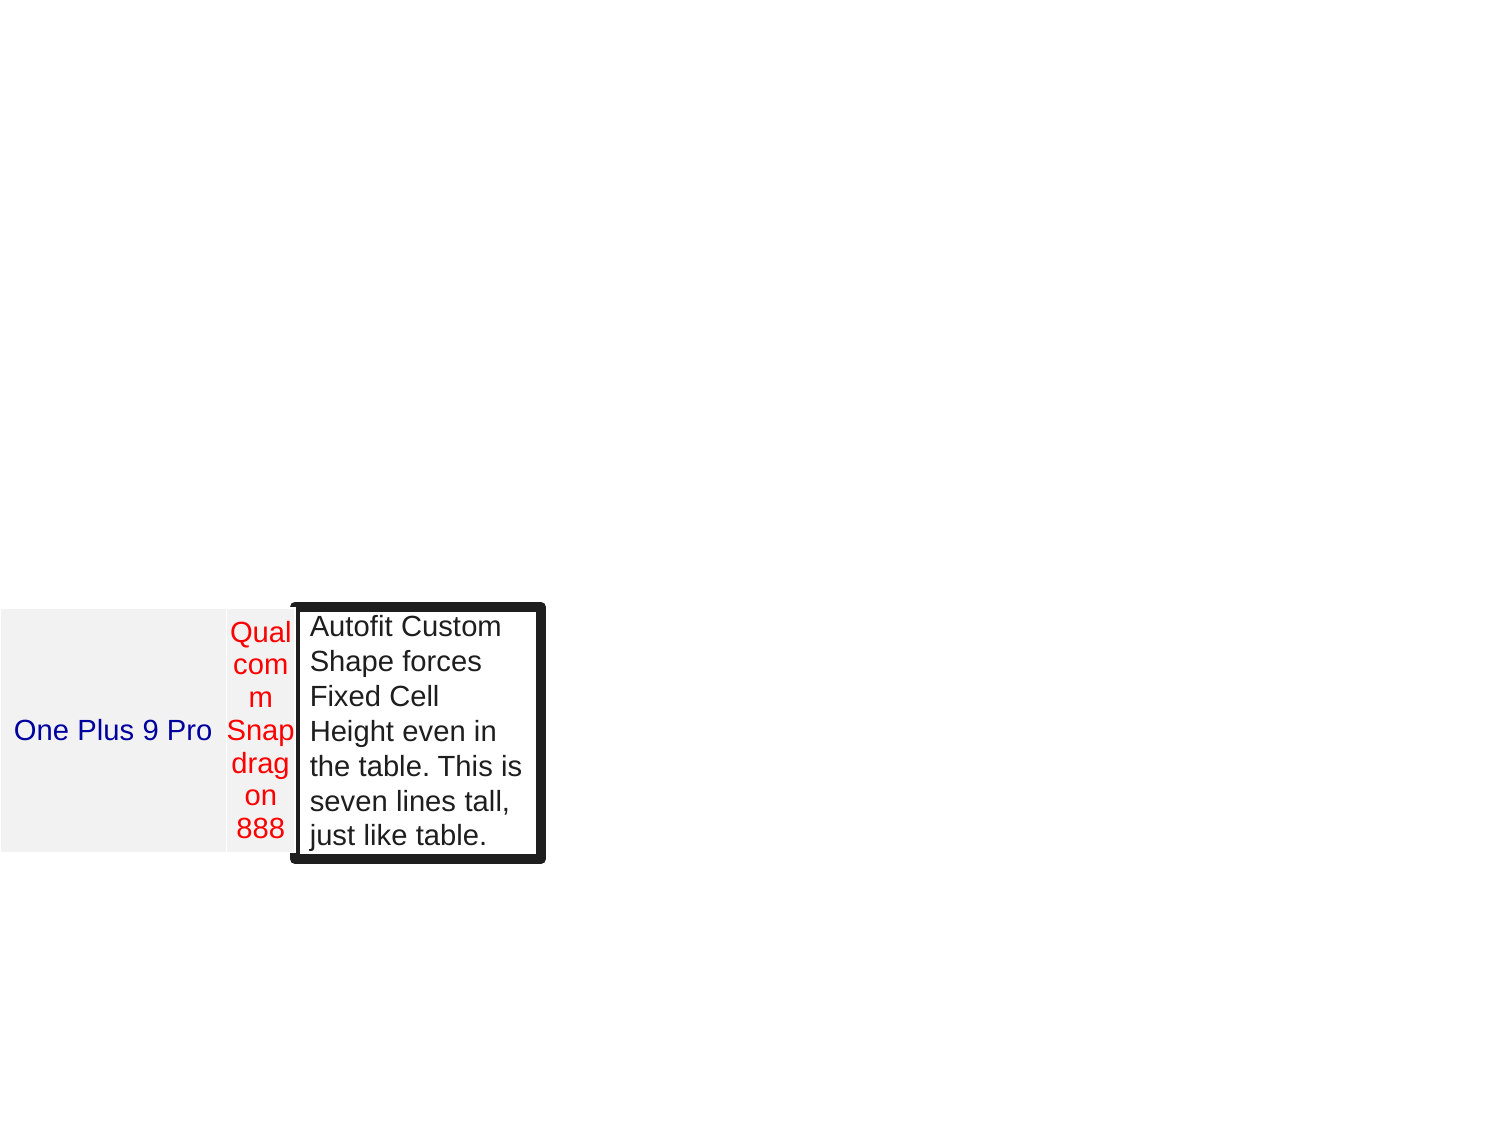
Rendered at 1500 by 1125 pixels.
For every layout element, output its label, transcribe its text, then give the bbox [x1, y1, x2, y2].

text_box Autofit Custom Shape forces Fixed Cell Height even in the table. This is seven lines tall, just like table. [295, 606, 541, 860]
table_header One Plus 9 Pro [1, 609, 226, 852]
table_header Qualcomm Snapdragon 888 [227, 609, 294, 852]
